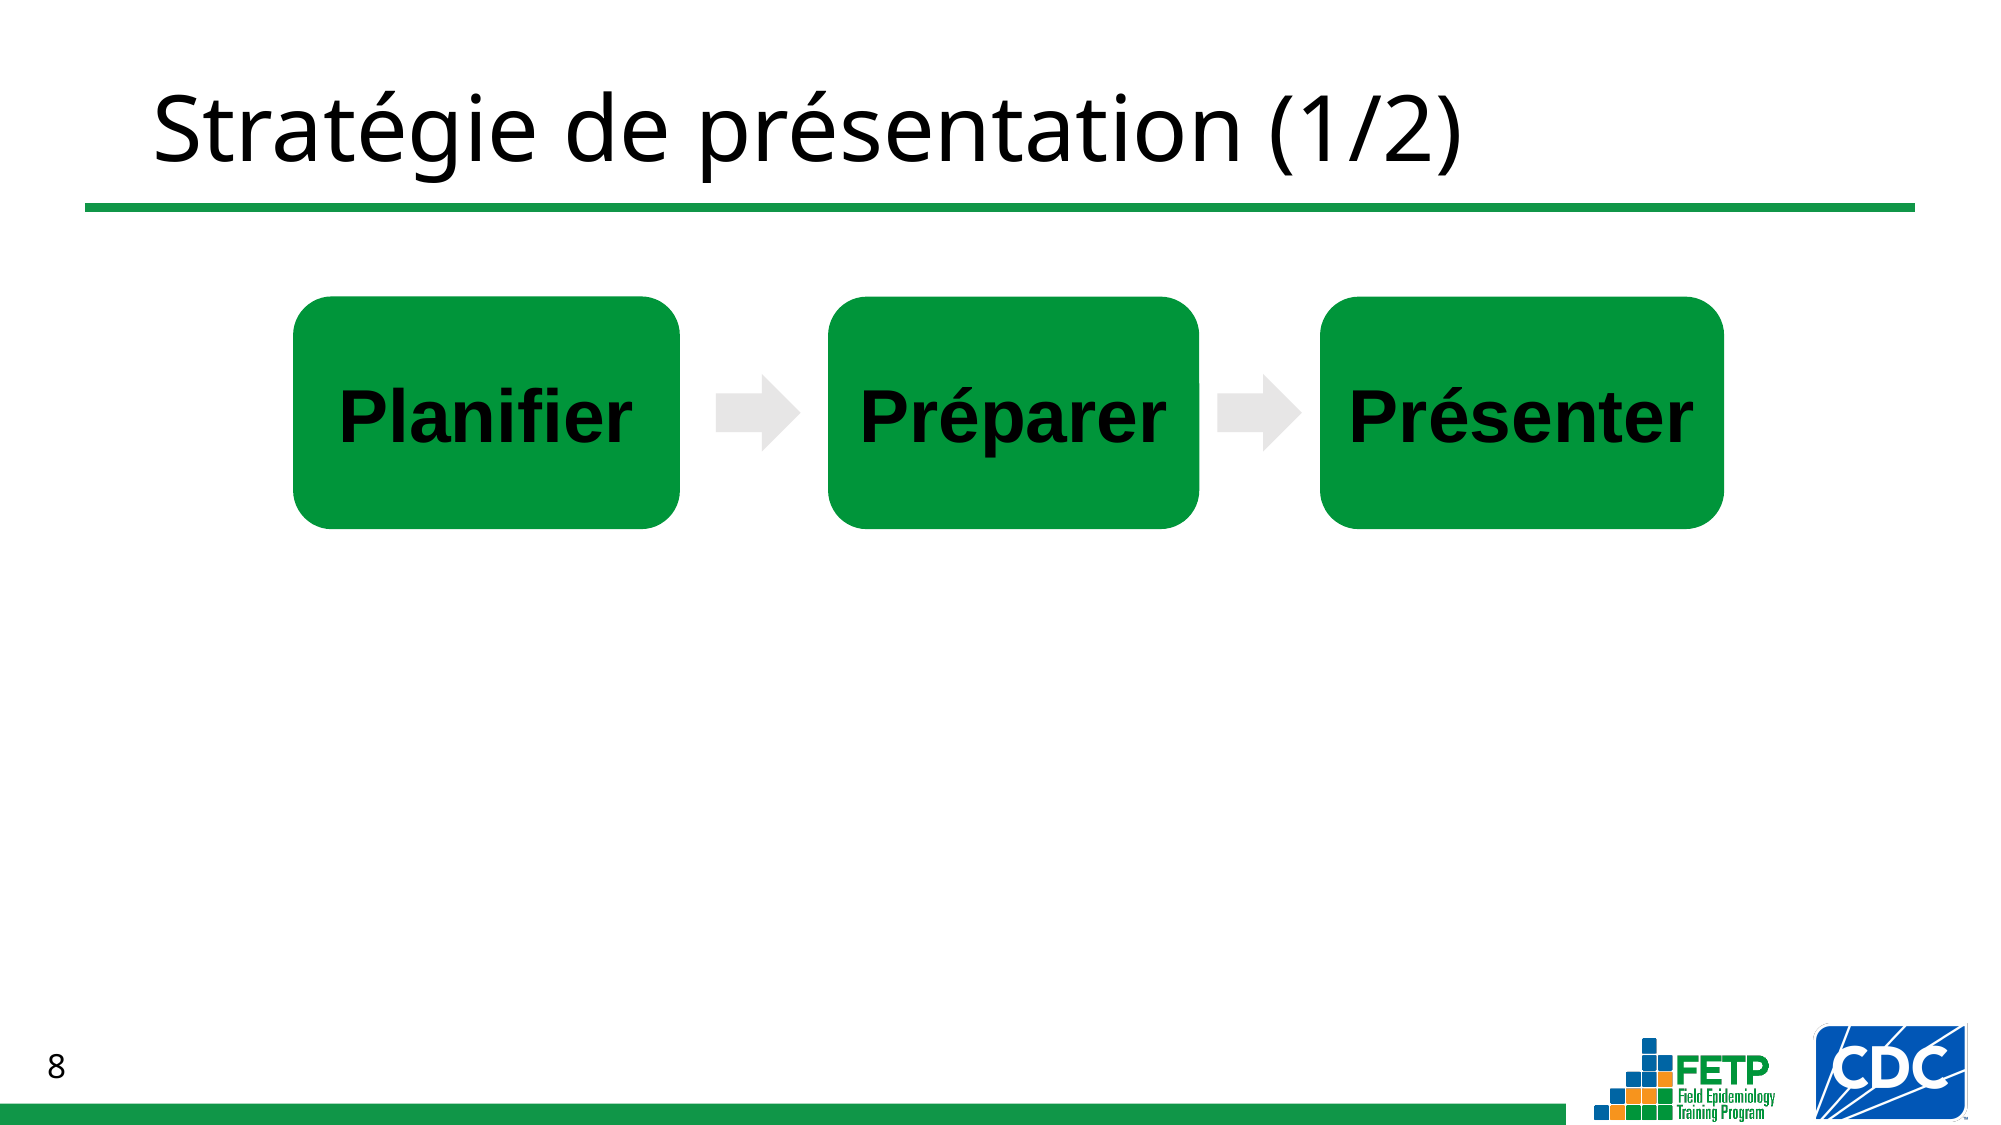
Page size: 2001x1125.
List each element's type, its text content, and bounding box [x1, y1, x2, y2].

picture [1813, 1023, 1968, 1122]
text_box Planifier [293, 296, 680, 530]
text_box Présenter [1320, 296, 1725, 530]
text_box [715, 373, 801, 452]
picture [1594, 1038, 1775, 1122]
text_box [1217, 373, 1302, 452]
text_box Préparer [828, 296, 1200, 530]
title Stratégie de présentation (1/2) [137, 75, 1863, 207]
